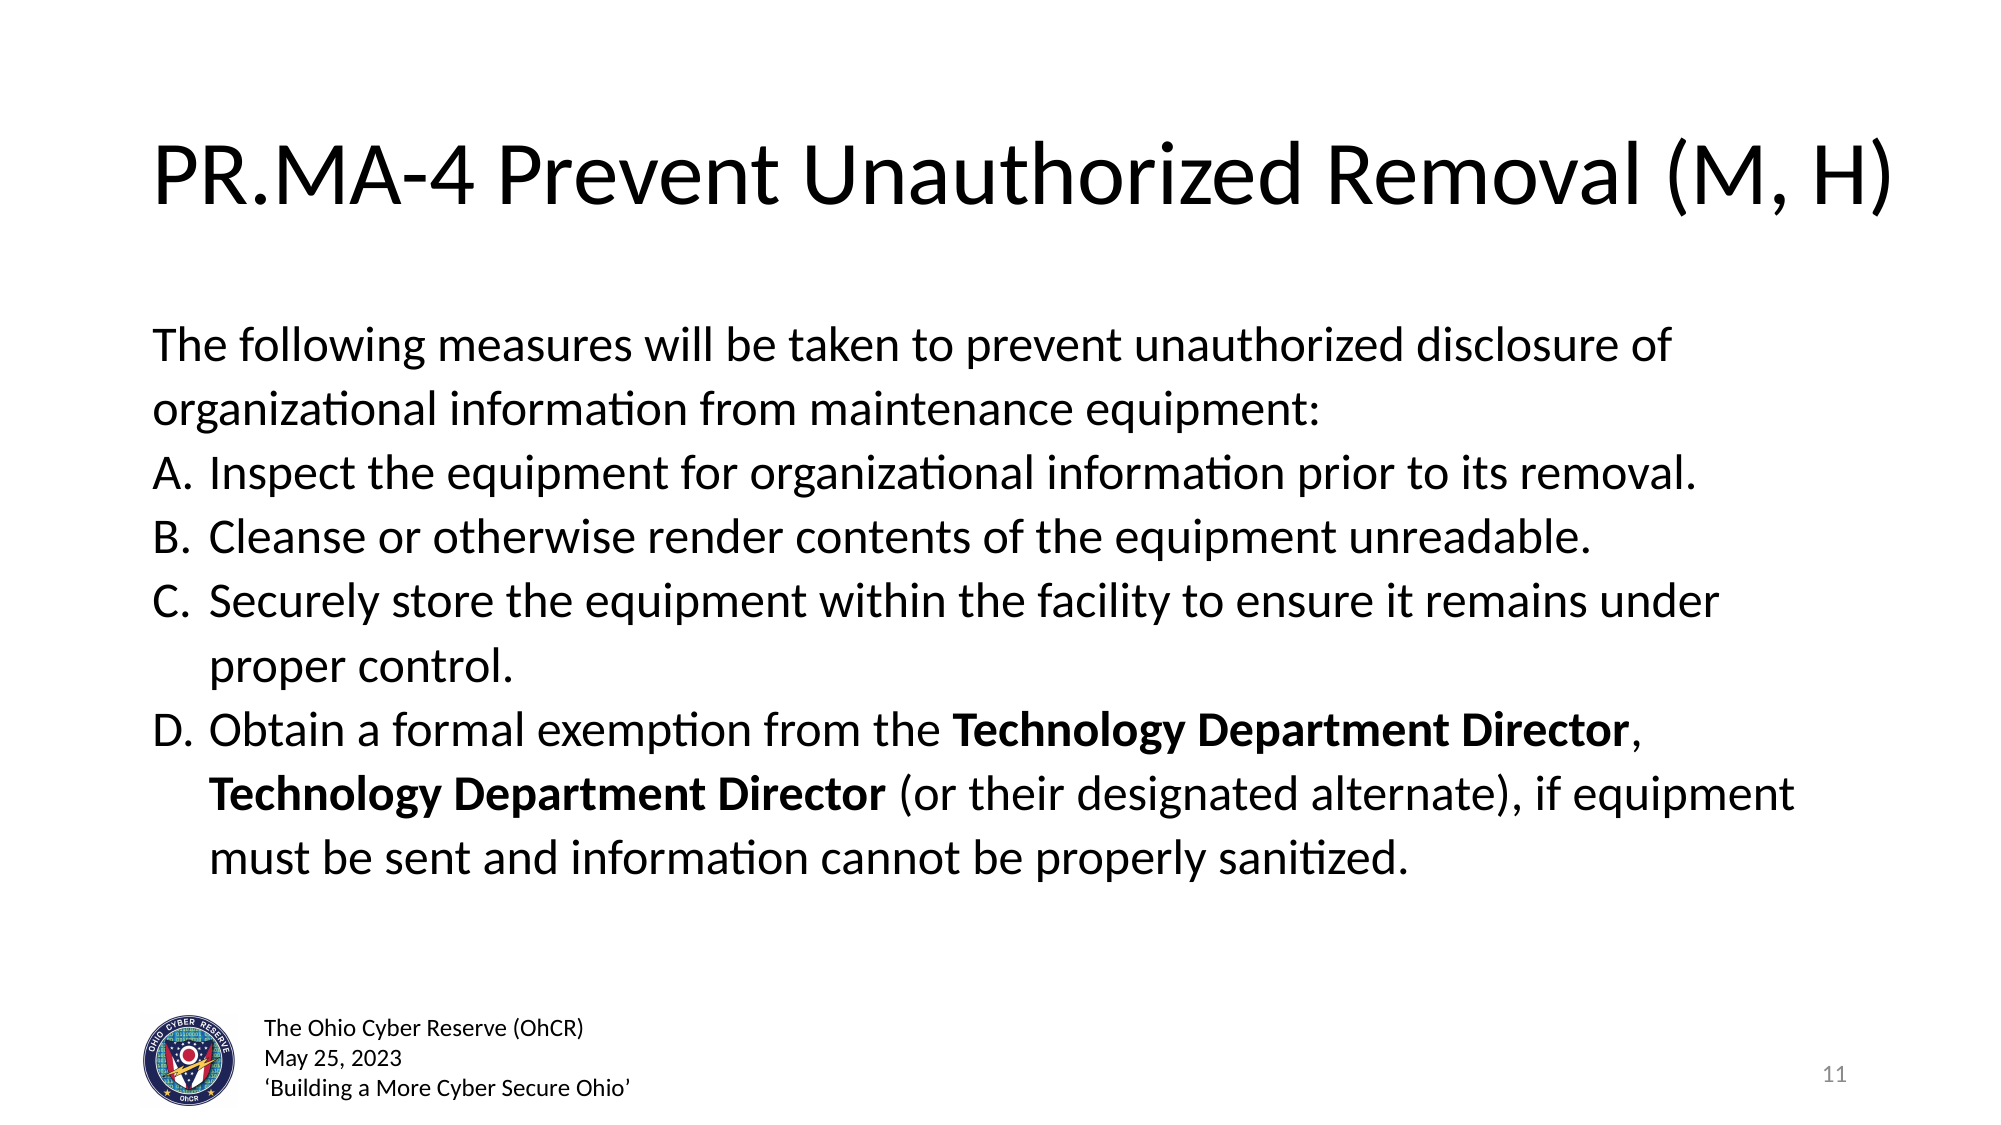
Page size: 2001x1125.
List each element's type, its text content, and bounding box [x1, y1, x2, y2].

text_box The Ohio Cyber Reserve (OhCR) May 25, 2023 ‘Building a More Cyber Secure Ohio’ [249, 1004, 647, 1109]
picture [140, 1013, 238, 1108]
slide_number 11 [1412, 1042, 1863, 1103]
title PR.MA-4 Prevent Unauthorized Removal (M, H) [137, 59, 1925, 278]
list The following measures will be taken to prevent unauthorized disclosure of organizational information from maintenance equipment: Inspect the equipment for organizational information prior to its removal. Cleanse or otherwise render contents of the equipment unreadable. Securely store the equipment within the facility to ensure it remains under proper control. Obtain a formal exemption from the Technology Department Director, Technology Department Director (or their designated alternate), if equipment must be sent and information cannot be properly sanitized. [137, 299, 1817, 1023]
